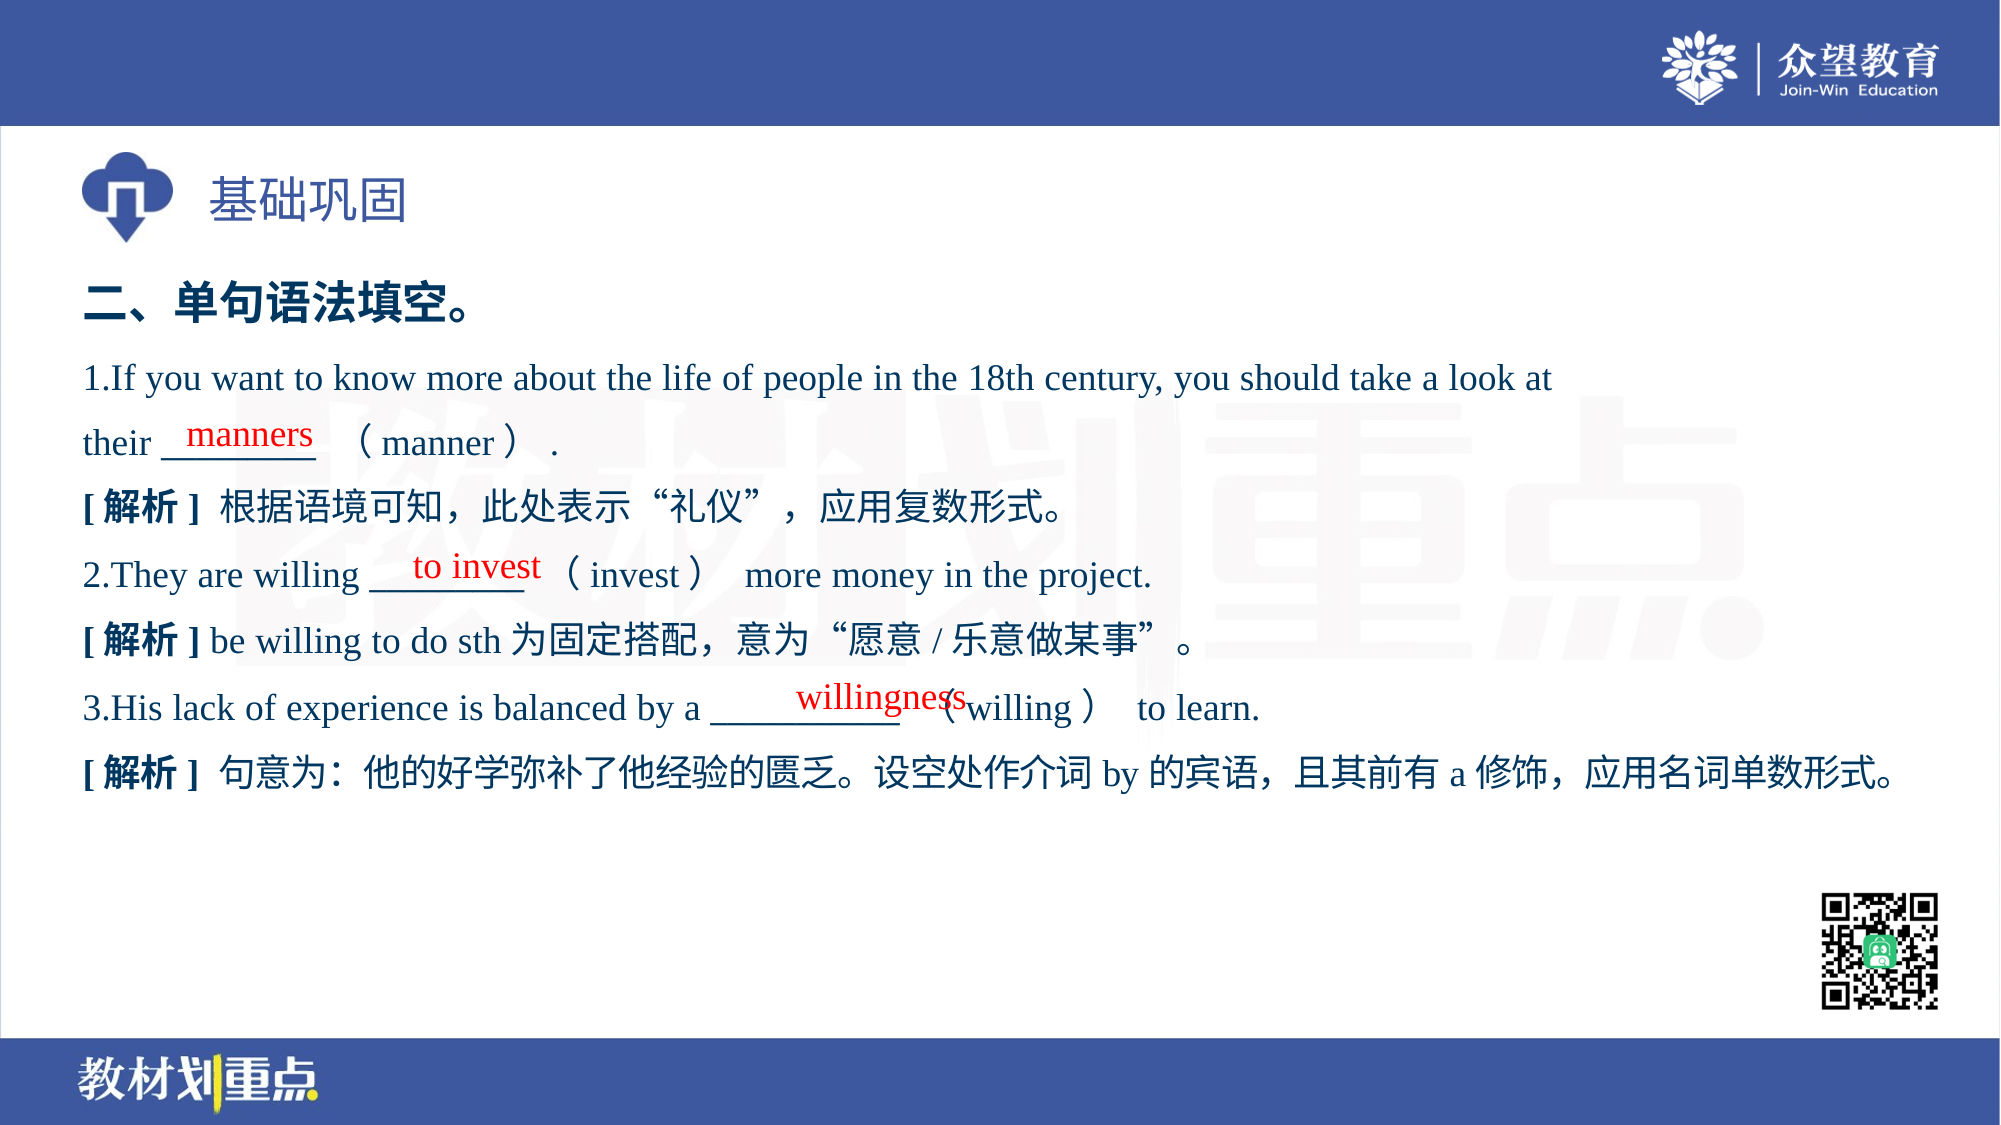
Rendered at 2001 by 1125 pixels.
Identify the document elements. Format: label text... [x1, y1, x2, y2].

text_box to invest [394, 521, 560, 579]
picture [0, 0, 2000, 1125]
text_box 3.His lack of experience is balanced by a ___________ （willing） to learn. [82, 663, 1817, 721]
text_box willingness [782, 652, 981, 711]
text_box [解析] be willing to do sth为固定搭配，意为“愿意/乐意做某事”。 [82, 596, 1817, 654]
text_box 二、单句语法填空。 [82, 247, 1817, 329]
text_box manners [172, 389, 328, 448]
text_box [解析] 根据语境可知，此处表示“礼仪”，应用复数形式。 [82, 463, 1817, 521]
text_box 1.If you want to know more about the life of people in the 18th century, you should take a look at their _________ （manner）. [82, 329, 1817, 456]
text_box 2.They are willing _________ （invest） more money in the project. [82, 529, 1817, 588]
text_box [解析] 句意为：他的好学弥补了他经验的匮乏。设空处作介词by的宾语，且其前有a修饰，应用名词单数形式。 [82, 729, 1817, 788]
